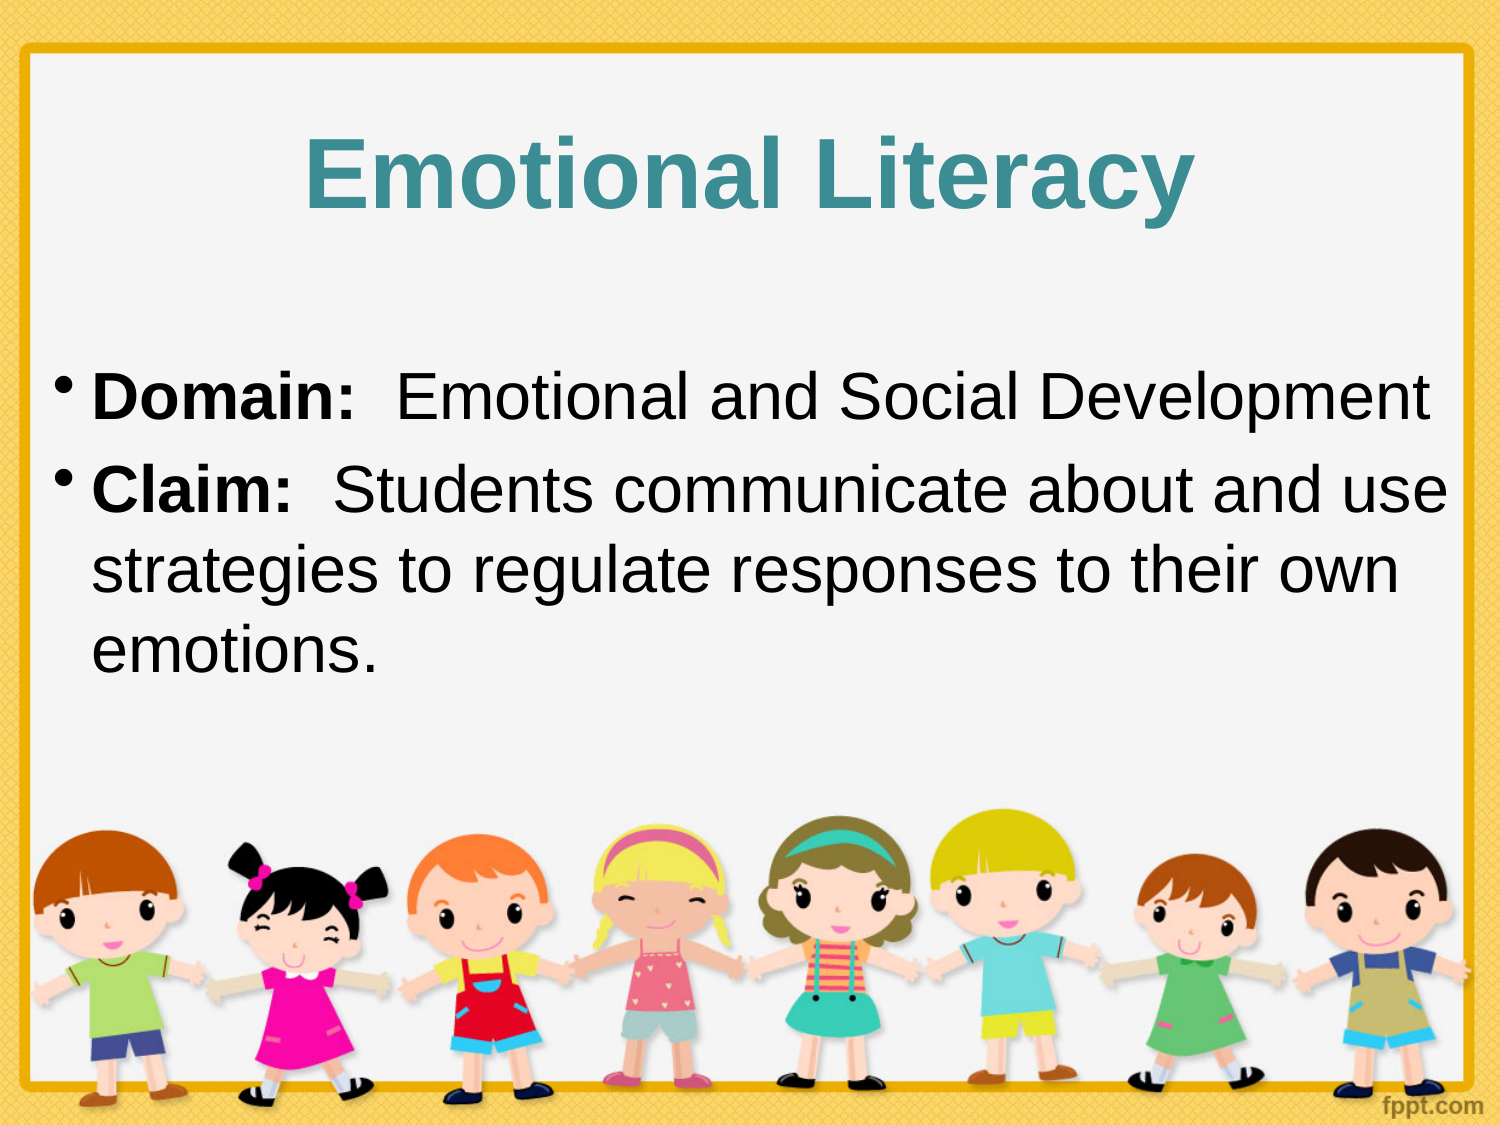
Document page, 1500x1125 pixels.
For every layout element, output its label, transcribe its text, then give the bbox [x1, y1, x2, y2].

title Emotional Literacy [75, 75, 1425, 263]
picture [0, 0, 1500, 1125]
list Domain: Emotional and Social Development Claim: Students communicate about and use strategies to regulate responses to their own emotions. [37, 345, 1475, 1088]
